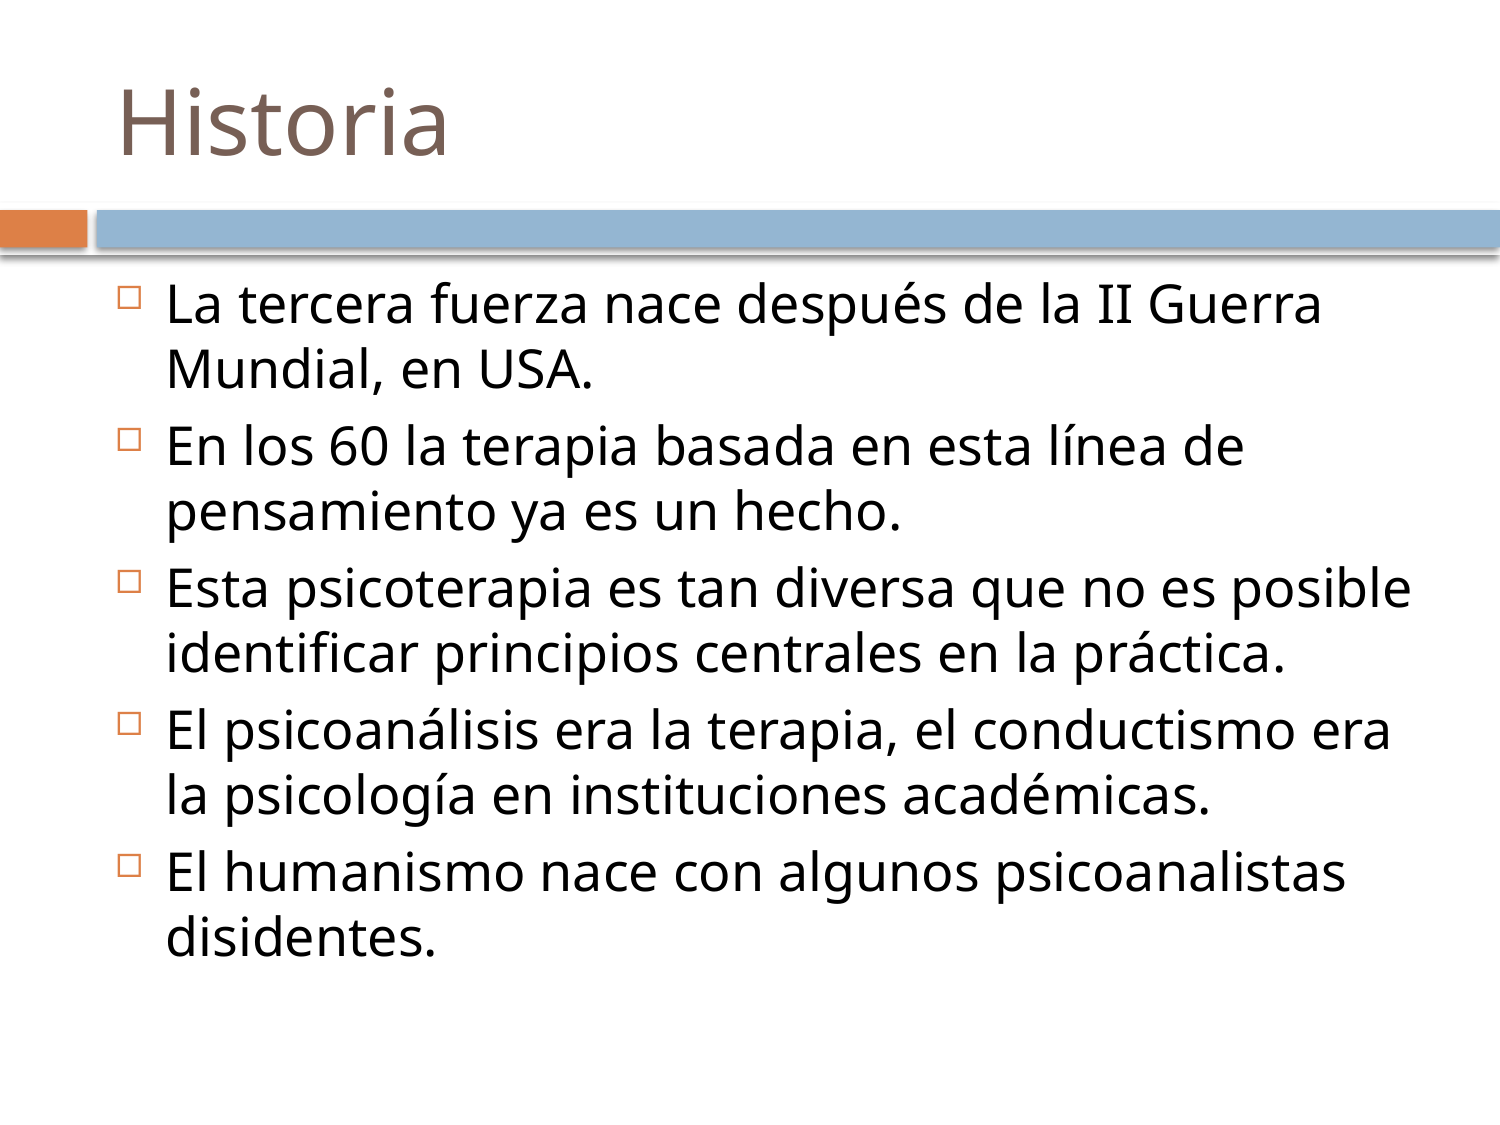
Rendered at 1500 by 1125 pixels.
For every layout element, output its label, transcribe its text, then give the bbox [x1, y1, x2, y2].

list La tercera fuerza nace después de la II Guerra Mundial, en USA. En los 60 la terapia basada en esta línea de pensamiento ya es un hecho. Esta psicoterapia es tan diversa que no es posible identificar principios centrales en la práctica. El psicoanálisis era la terapia, el conductismo era la psicología en instituciones académicas. El humanismo nace con algunos psicoanalistas disidentes. [100, 262, 1438, 1000]
title Historia [100, 37, 1438, 200]
